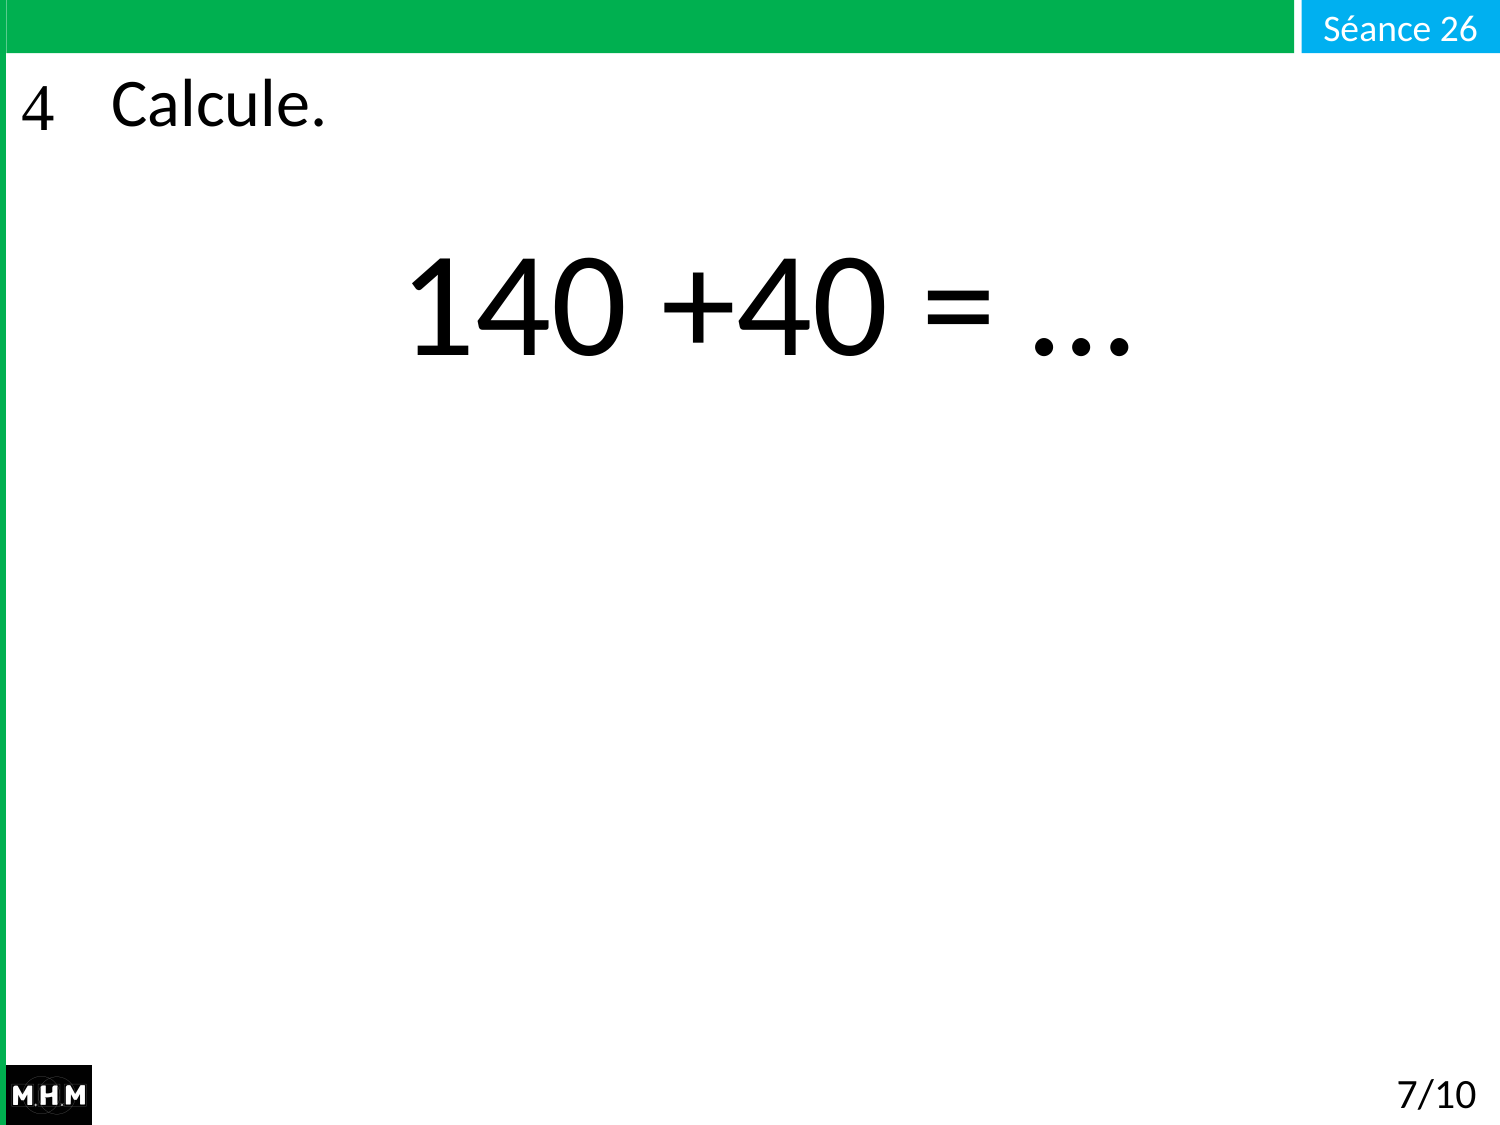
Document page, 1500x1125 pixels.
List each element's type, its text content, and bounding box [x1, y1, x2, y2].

picture [6, 1065, 92, 1125]
text_box 140 +40 = … [385, 197, 1254, 393]
title Calcule. [96, 60, 1391, 150]
list 7/10 [1373, 1064, 1500, 1125]
